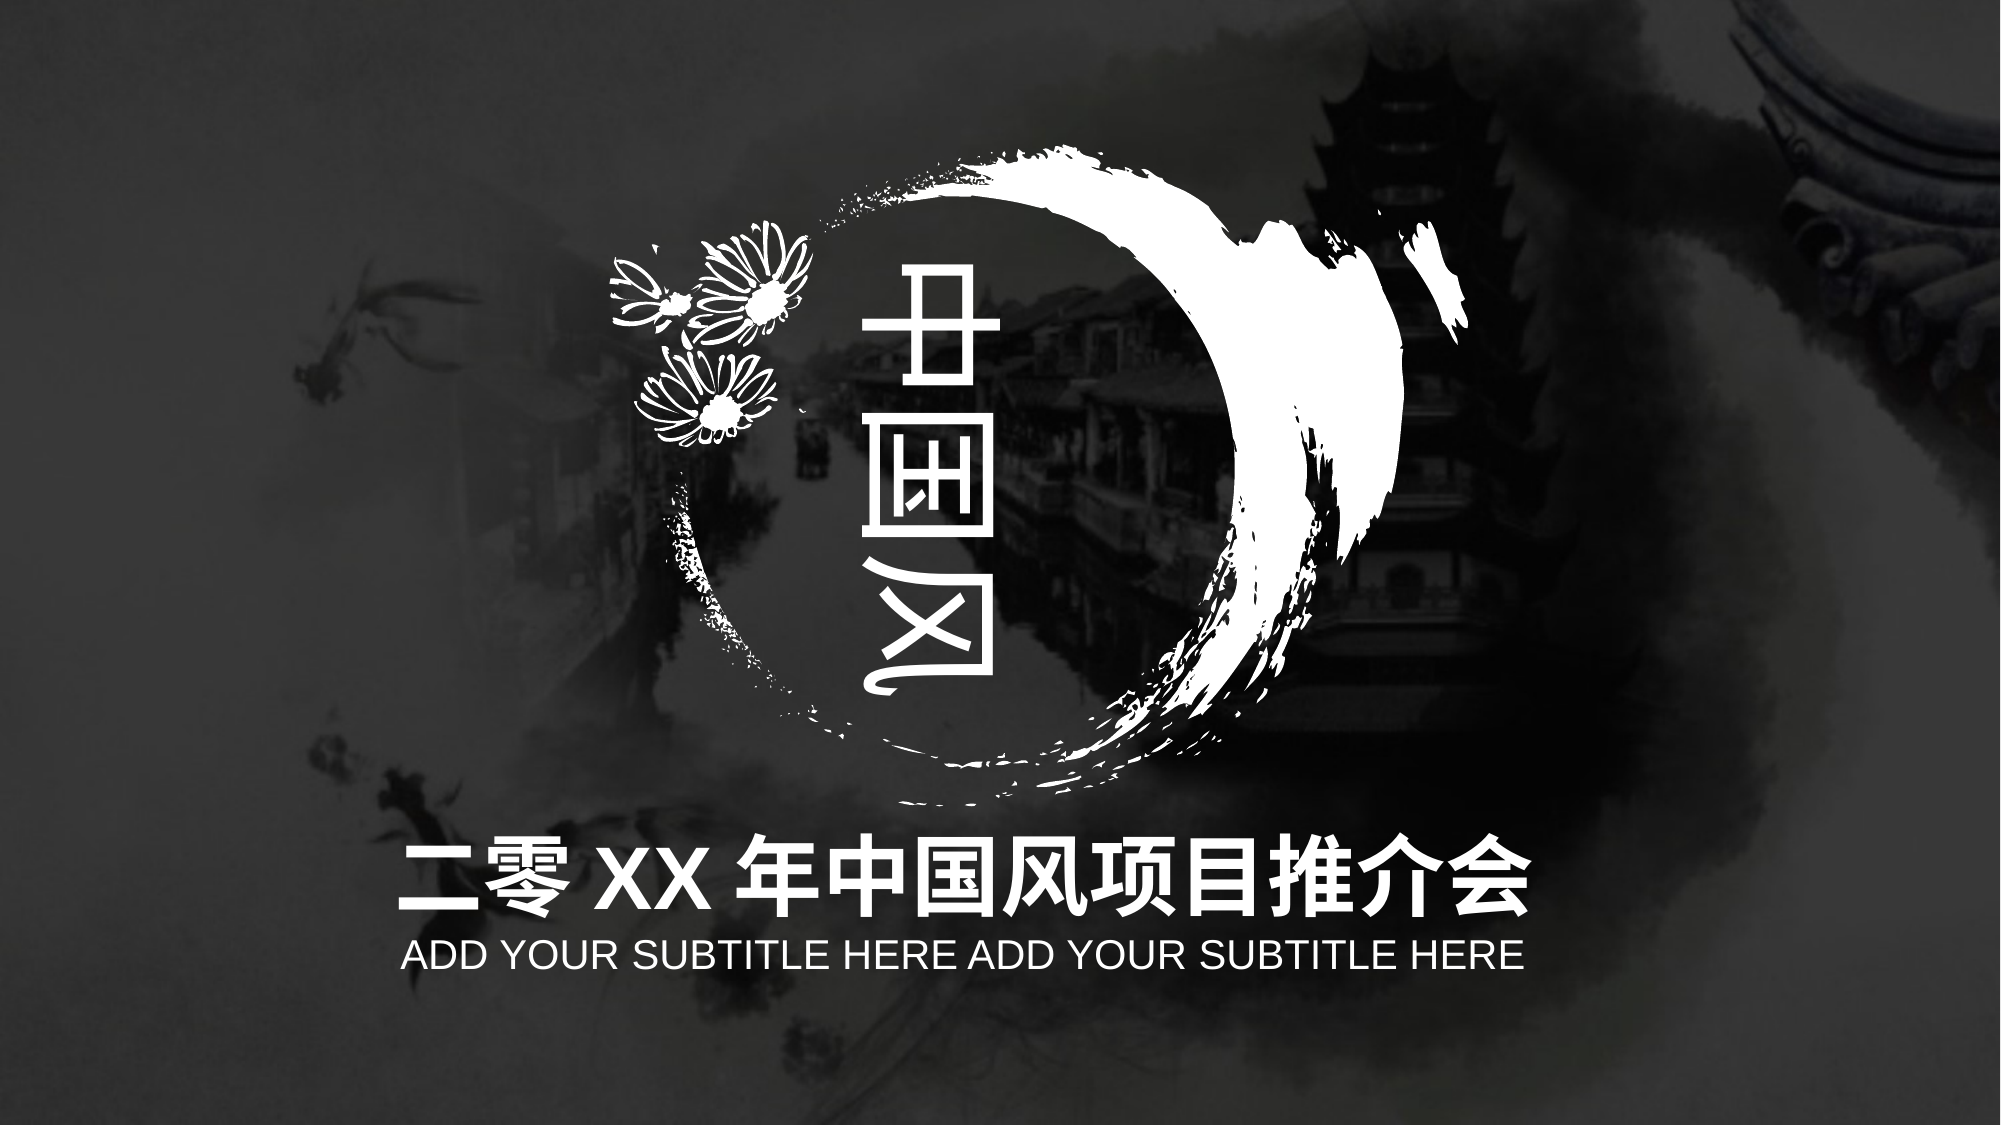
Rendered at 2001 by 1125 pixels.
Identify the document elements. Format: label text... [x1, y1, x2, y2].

text_box 二零XX年中国风项目推介会 [379, 813, 1599, 935]
text_box ADD YOUR SUBTITLE HERE ADD YOUR SUBTITLE HERE [385, 920, 1583, 986]
picture [0, 0, 2001, 1125]
